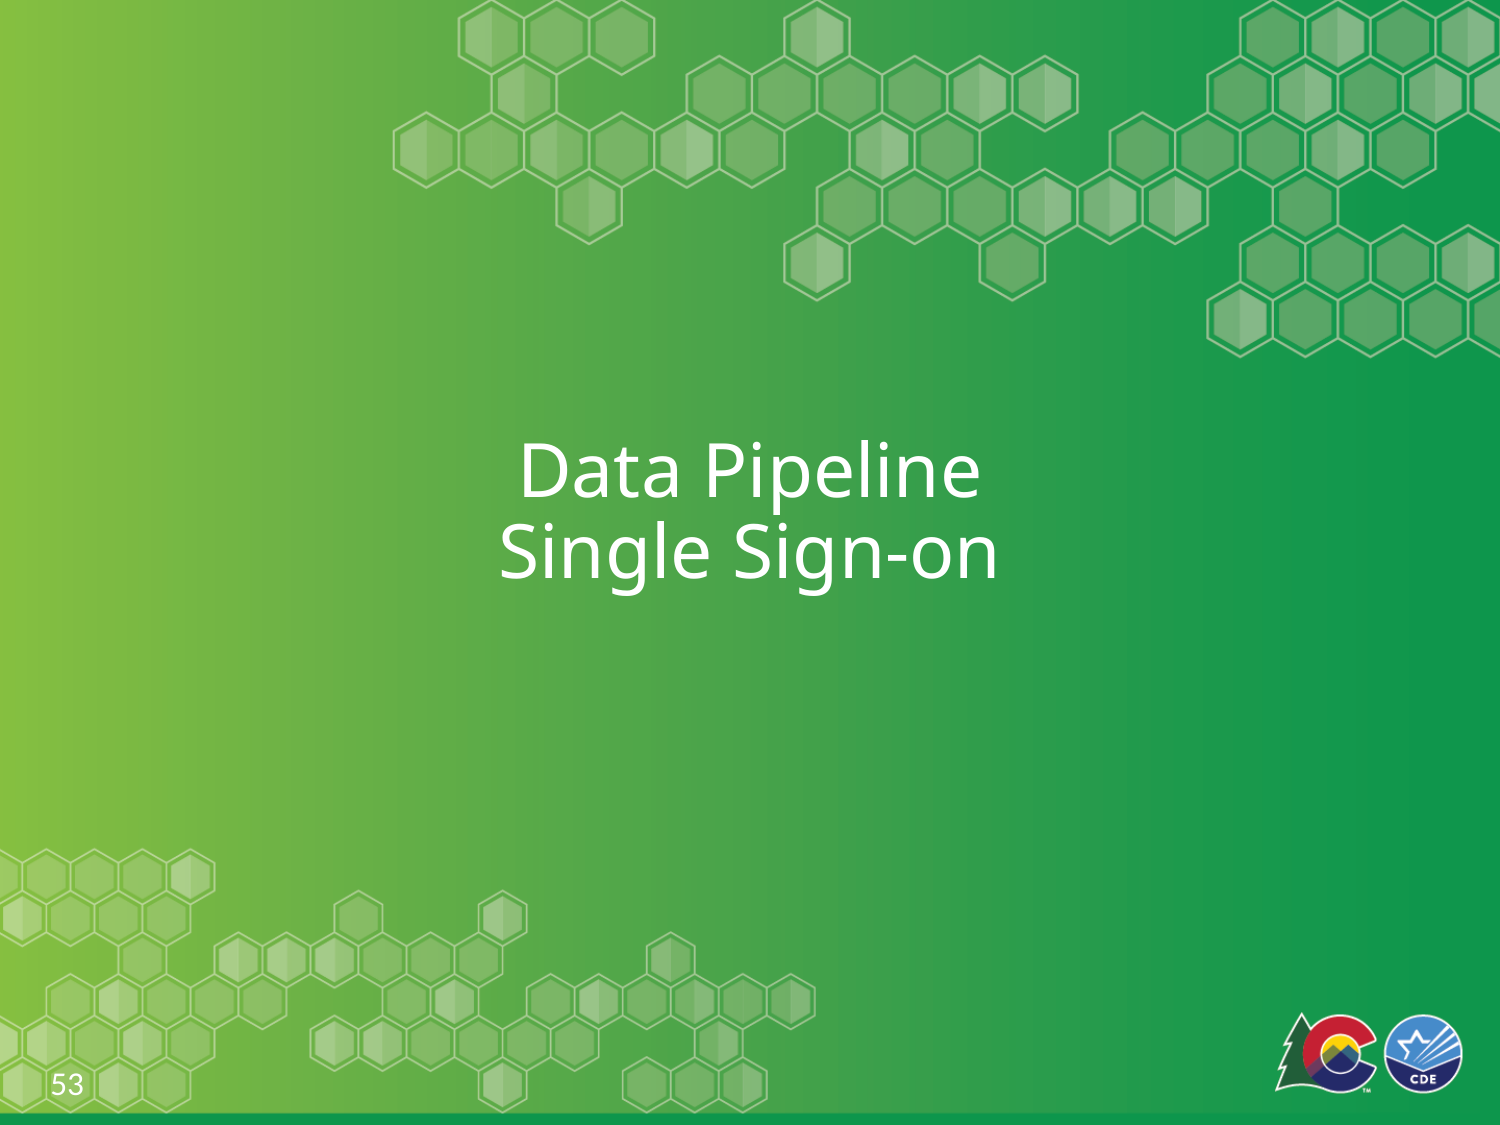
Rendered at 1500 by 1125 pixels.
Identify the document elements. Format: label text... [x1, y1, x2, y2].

title Data Pipeline Single Sign-on [112, 425, 1388, 810]
slide_number 53 [35, 1054, 373, 1115]
picture [0, 0, 1500, 1125]
